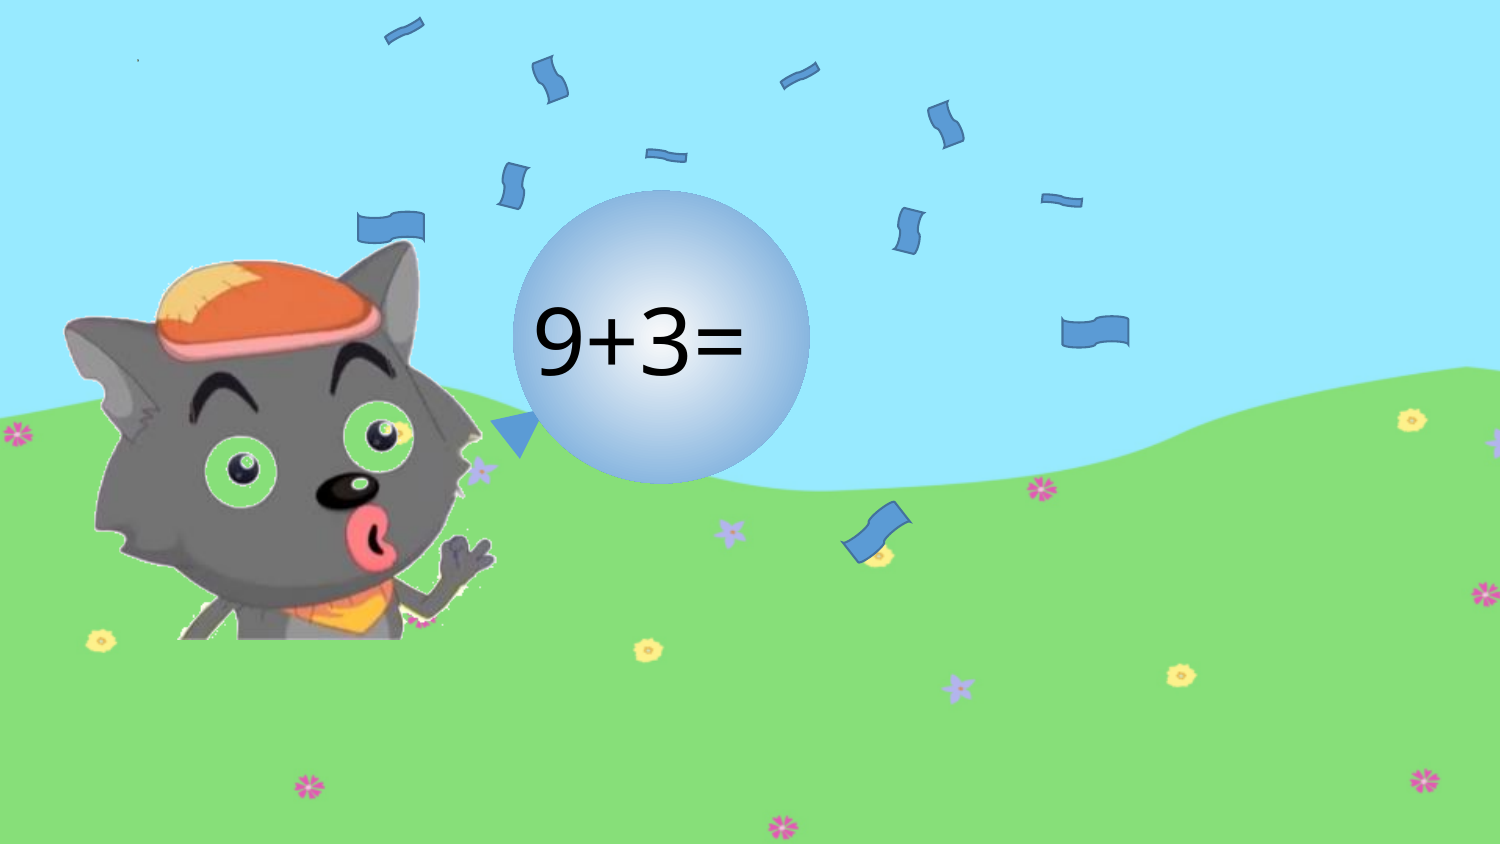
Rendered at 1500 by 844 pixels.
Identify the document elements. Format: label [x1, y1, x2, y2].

picture [0, 0, 1500, 844]
text_box [358, 26, 1129, 548]
